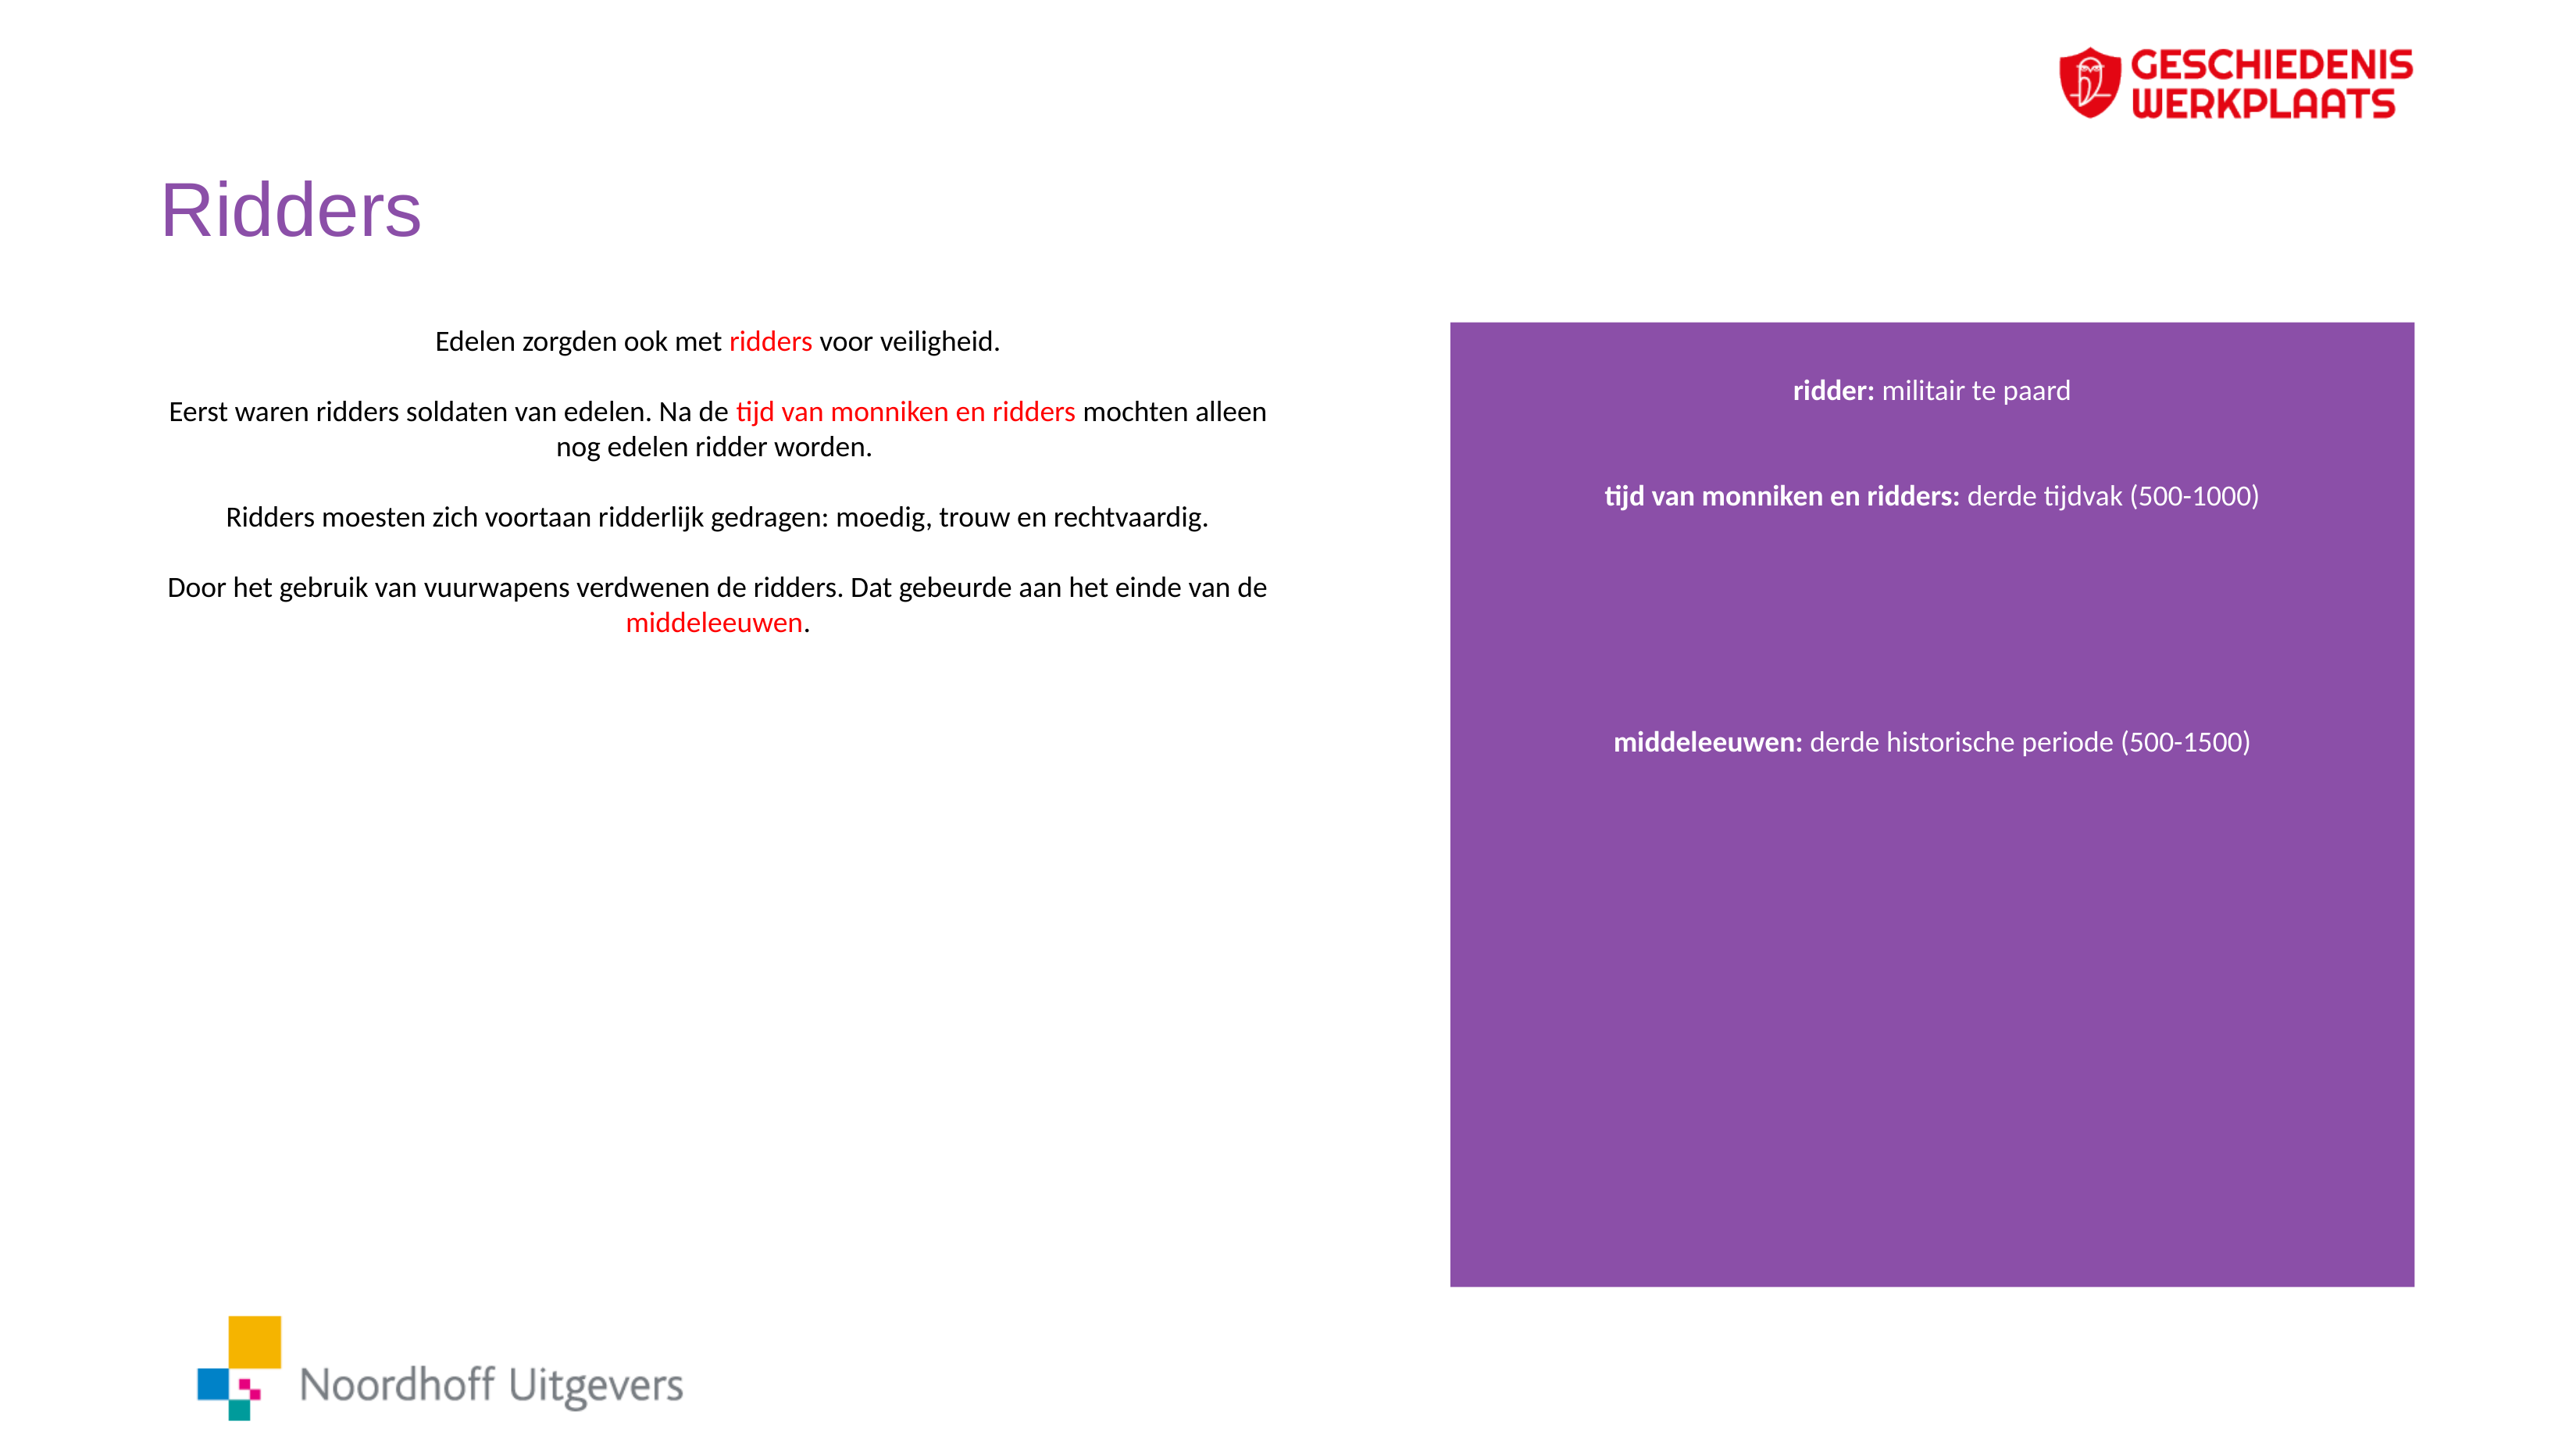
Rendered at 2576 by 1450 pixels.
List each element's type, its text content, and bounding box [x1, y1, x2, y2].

list ridder: militair te paard tijd van monniken en ridders: derde tijdvak (500-1000) middeleeuwen: derde historische periode (500-1500) [1450, 322, 2415, 1288]
picture [1610, 0, 2576, 161]
picture [159, 1288, 802, 1449]
list Edelen zorgden ook met ridders voor veiligheid. Eerst waren ridders soldaten van edelen. Na de tijd van monniken en ridders mochten alleen nog edelen ridder worden. Ridders moesten zich voortaan ridderlijk gedragen: moedig, trouw en rechtvaardig. Door het gebruik van vuurwapens verdwenen de ridders. Dat gebeurde aan het einde van de middeleeuwen. [159, 322, 1291, 1288]
title Ridders [159, 159, 2416, 266]
